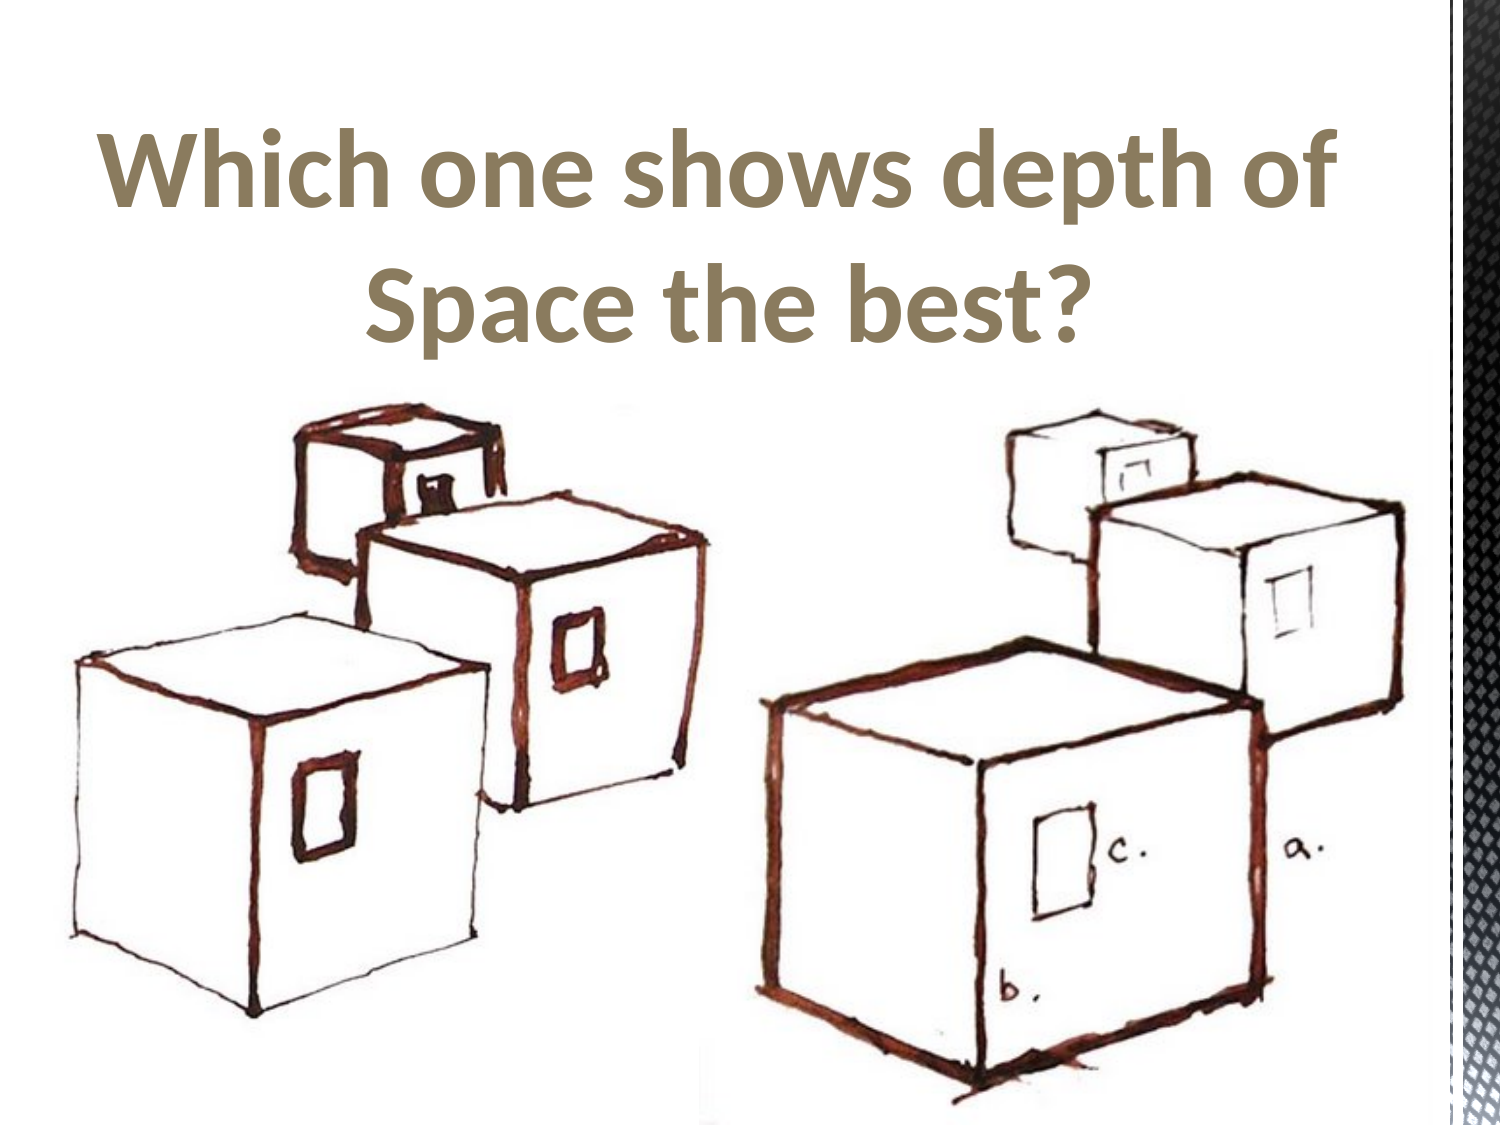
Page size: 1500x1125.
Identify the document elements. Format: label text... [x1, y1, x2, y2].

picture [37, 349, 1433, 1125]
text_box Which one shows depth of Space the best? [81, 87, 1380, 373]
picture [1447, 0, 1500, 1125]
